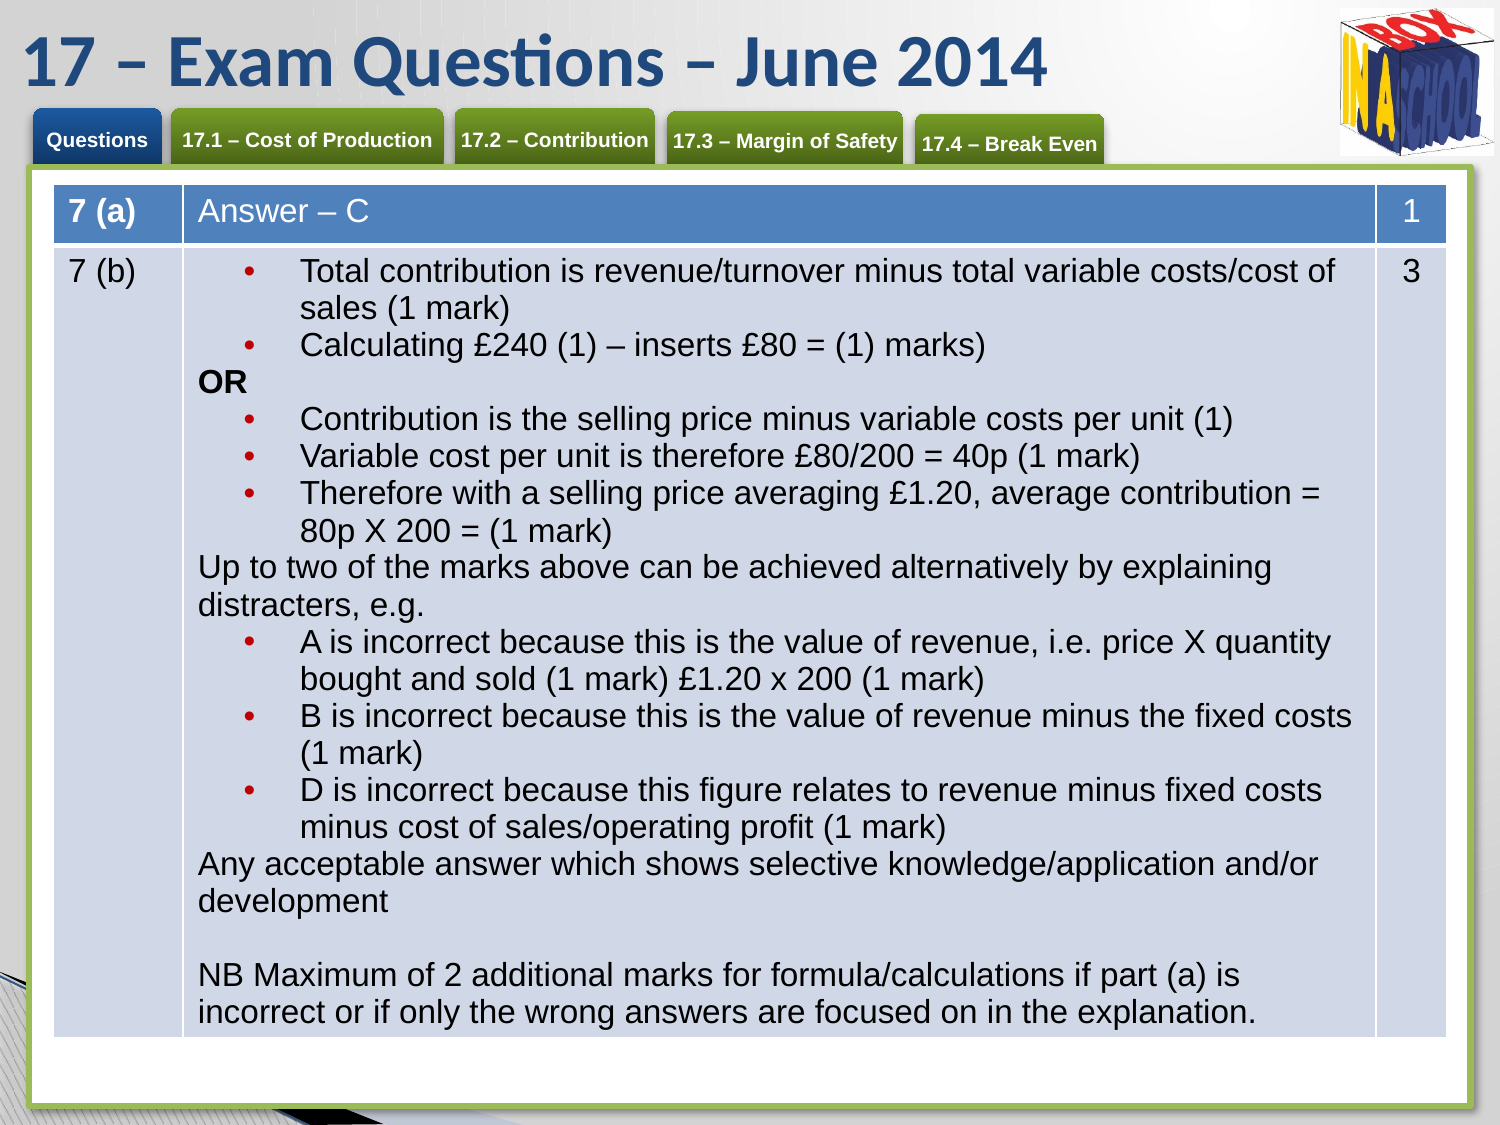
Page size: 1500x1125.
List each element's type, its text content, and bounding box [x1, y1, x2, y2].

table_cell 7 (b) [54, 248, 182, 1037]
title 17 – Exam Questions – June 2014 [5, 11, 1270, 102]
table_cell Total contribution is revenue/turnover minus total variable costs/cost of sales (1 mark) Calculating £240 (1) – inserts £80 = (1) marks) OR Contribution is the selling price minus variable costs per unit (1) Variable cost per unit is therefore £80/200 = 40p (1 mark) Therefore with a selling price averaging £1.20, average contribution = 80p X 200 = (1 mark) Up to two of the marks above can be achieved alternatively by explaining distracters, e.g. A is incorrect because this is the value of revenue, i.e. price X quantity bought and sold (1 mark) £1.20 x 200 (1 mark) B is incorrect because this is the value of revenue minus the fixed costs (1 mark) D is incorrect because this figure relates to revenue minus fixed costs minus cost of sales/operating profit (1 mark) Any acceptable answer which shows selective knowledge/application and/or development NB Maximum of 2 additional marks for formula/calculations if part (a) is incorrect or if only the wrong answers are focused on in the explanation. [184, 248, 1375, 1037]
picture [1340, 8, 1495, 156]
table_header 1 [1377, 185, 1446, 243]
table_header 7 (a) [54, 185, 182, 243]
table_cell 3 [1377, 248, 1446, 1037]
table_header Answer – C [184, 185, 1375, 243]
picture [281, 1114, 303, 1125]
